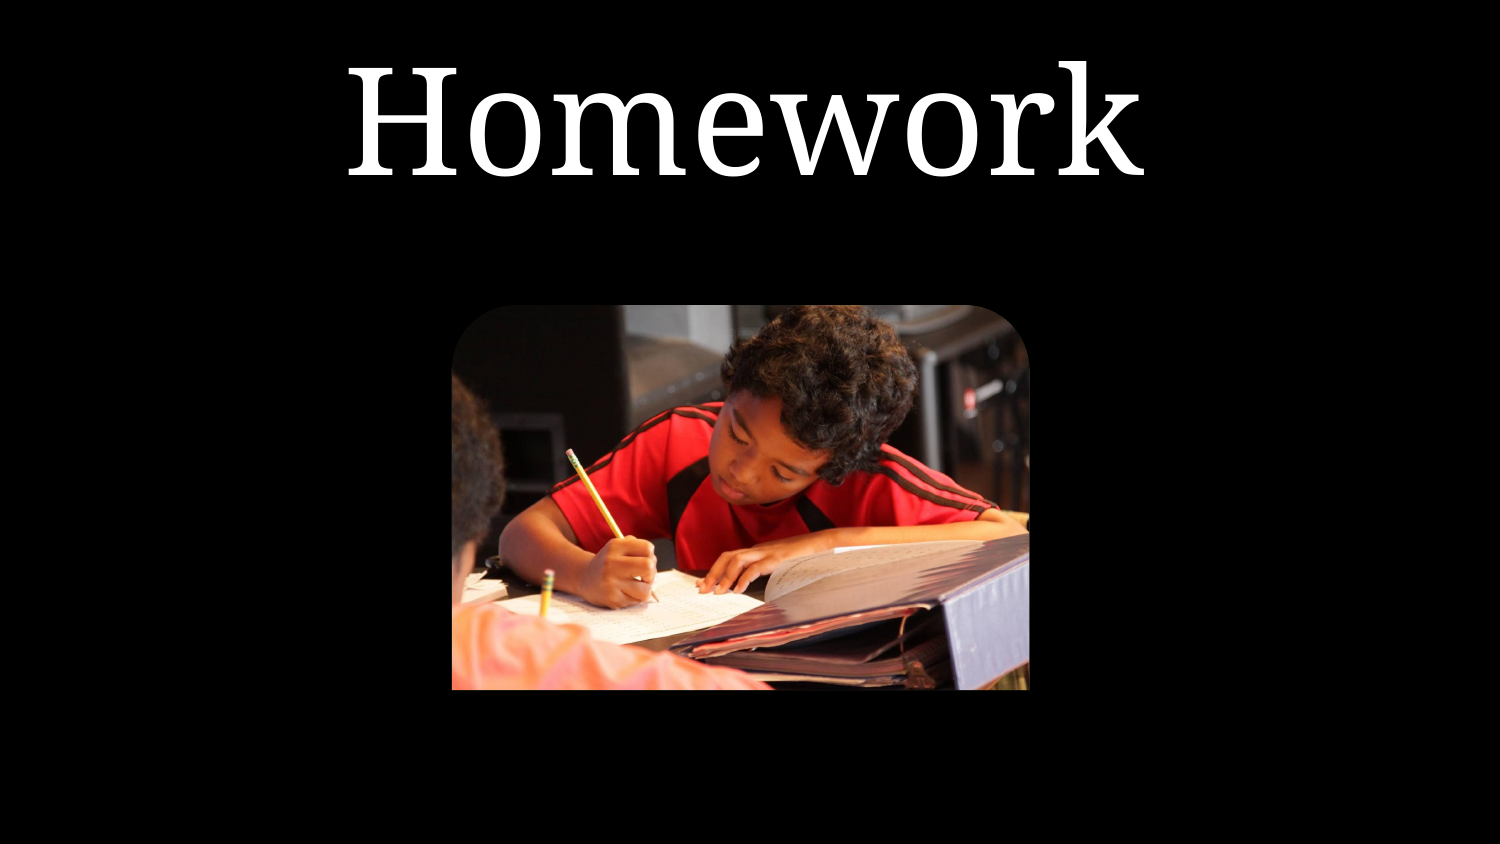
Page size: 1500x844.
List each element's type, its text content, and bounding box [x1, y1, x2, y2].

picture [451, 304, 1030, 691]
title Homework [328, 36, 1172, 243]
